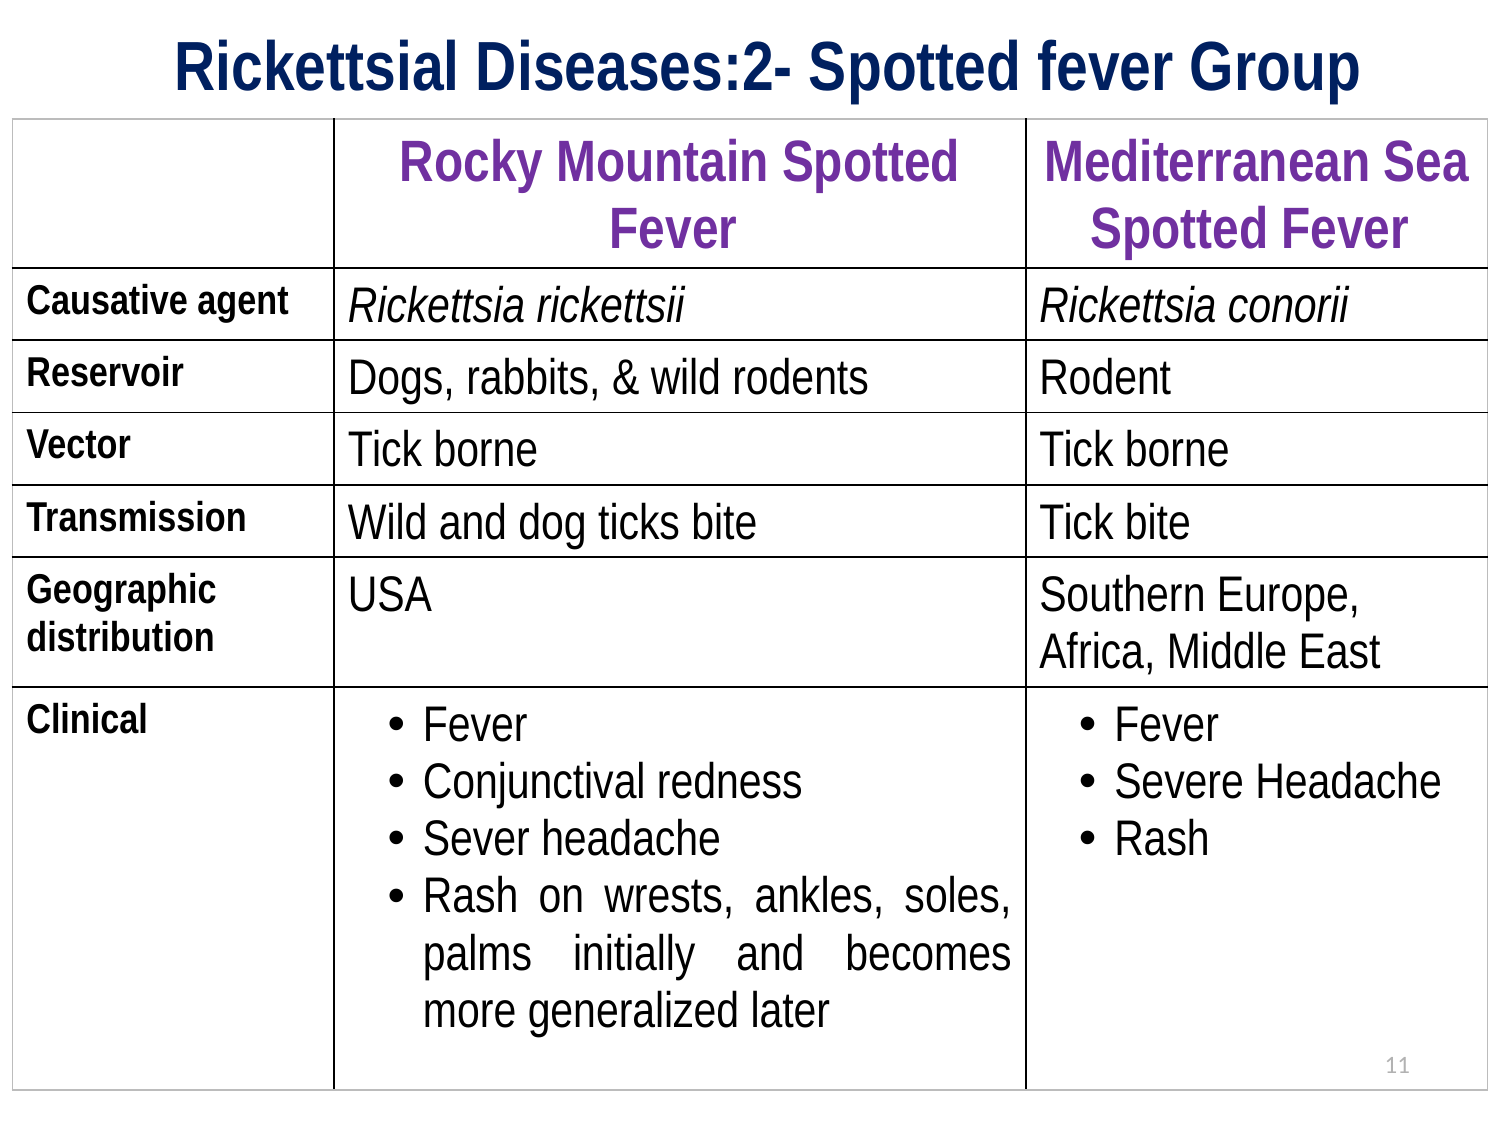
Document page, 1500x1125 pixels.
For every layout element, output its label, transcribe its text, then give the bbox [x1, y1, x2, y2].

table_cell Southern Europe, Africa, Middle East [1027, 558, 1487, 686]
table_cell Fever Severe Headache Rash [1027, 688, 1487, 1089]
table_header Rocky Mountain Spotted Fever [335, 120, 1025, 267]
table_cell Rickettsia conorii [1027, 269, 1487, 339]
table_cell Tick bite [1027, 486, 1487, 556]
table_cell Vector [13, 413, 333, 484]
table_cell Wild and dog ticks bite [335, 486, 1025, 556]
slide_number 11 [1074, 1024, 1425, 1103]
table_cell Clinical [13, 688, 333, 1089]
table_cell Dogs, rabbits, & wild rodents [335, 341, 1025, 412]
table_cell Rickettsia rickettsii [335, 269, 1025, 339]
table_header [13, 120, 333, 267]
table_cell Causative agent [13, 269, 333, 339]
table_cell Reservoir [13, 341, 333, 412]
table_cell Tick borne [1027, 413, 1487, 484]
table_cell Geographic distribution [13, 558, 333, 686]
footer [512, 1024, 988, 1103]
table_cell Rodent [1027, 341, 1487, 412]
table_header Mediterranean Sea Spotted Fever [1027, 120, 1487, 267]
title Rickettsial Diseases:2- Spotted fever Group [37, 12, 1500, 113]
table_cell Tick borne [335, 413, 1025, 484]
table_cell Transmission [13, 486, 333, 556]
table_cell USA [335, 558, 1025, 686]
table_cell Fever Conjunctival redness Sever headache Rash on wrests, ankles, soles, palms initially and becomes more generalized later [335, 688, 1025, 1089]
